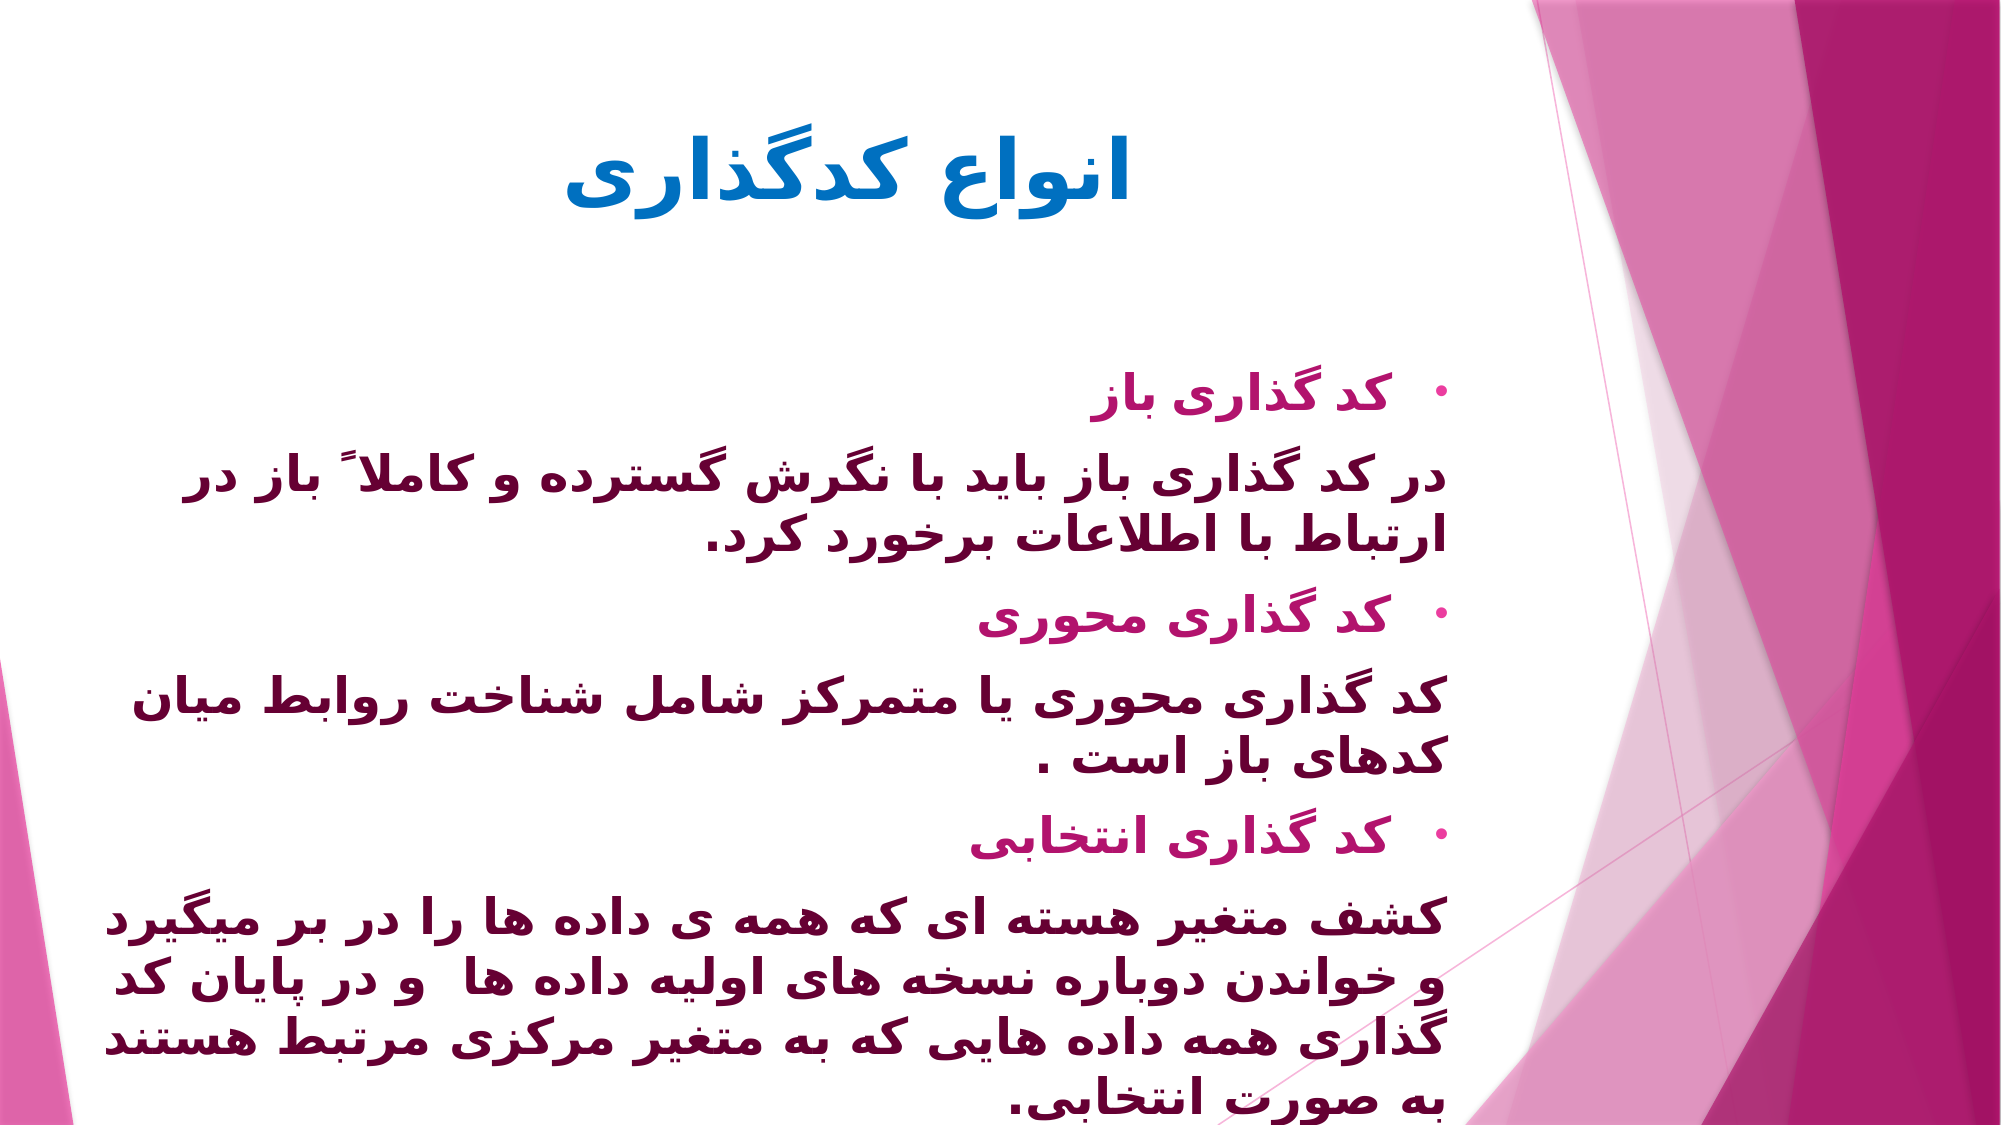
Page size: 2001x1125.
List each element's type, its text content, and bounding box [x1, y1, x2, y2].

list کد گذاری باز در کد گذاری باز باید با نگرش گسترده و کاملا ً باز در ارتباط با اطلاعات برخورد کرد. کد گذاری محوری کد گذاری محوری یا متمرکز شامل شناخت روابط میان کدهای باز است . کد گذاری انتخابی کشف متغیر هسته ای که همه ی داده ها را در بر میگیرد و خواندن دوباره نسخه های اولیه داده ها و در پایان کد گذاری همه داده هایی که به متغیر مرکزی مرتبط هستند به صورت انتخابی. [53, 353, 1464, 905]
title انواع کدگذاری [143, 45, 1554, 224]
